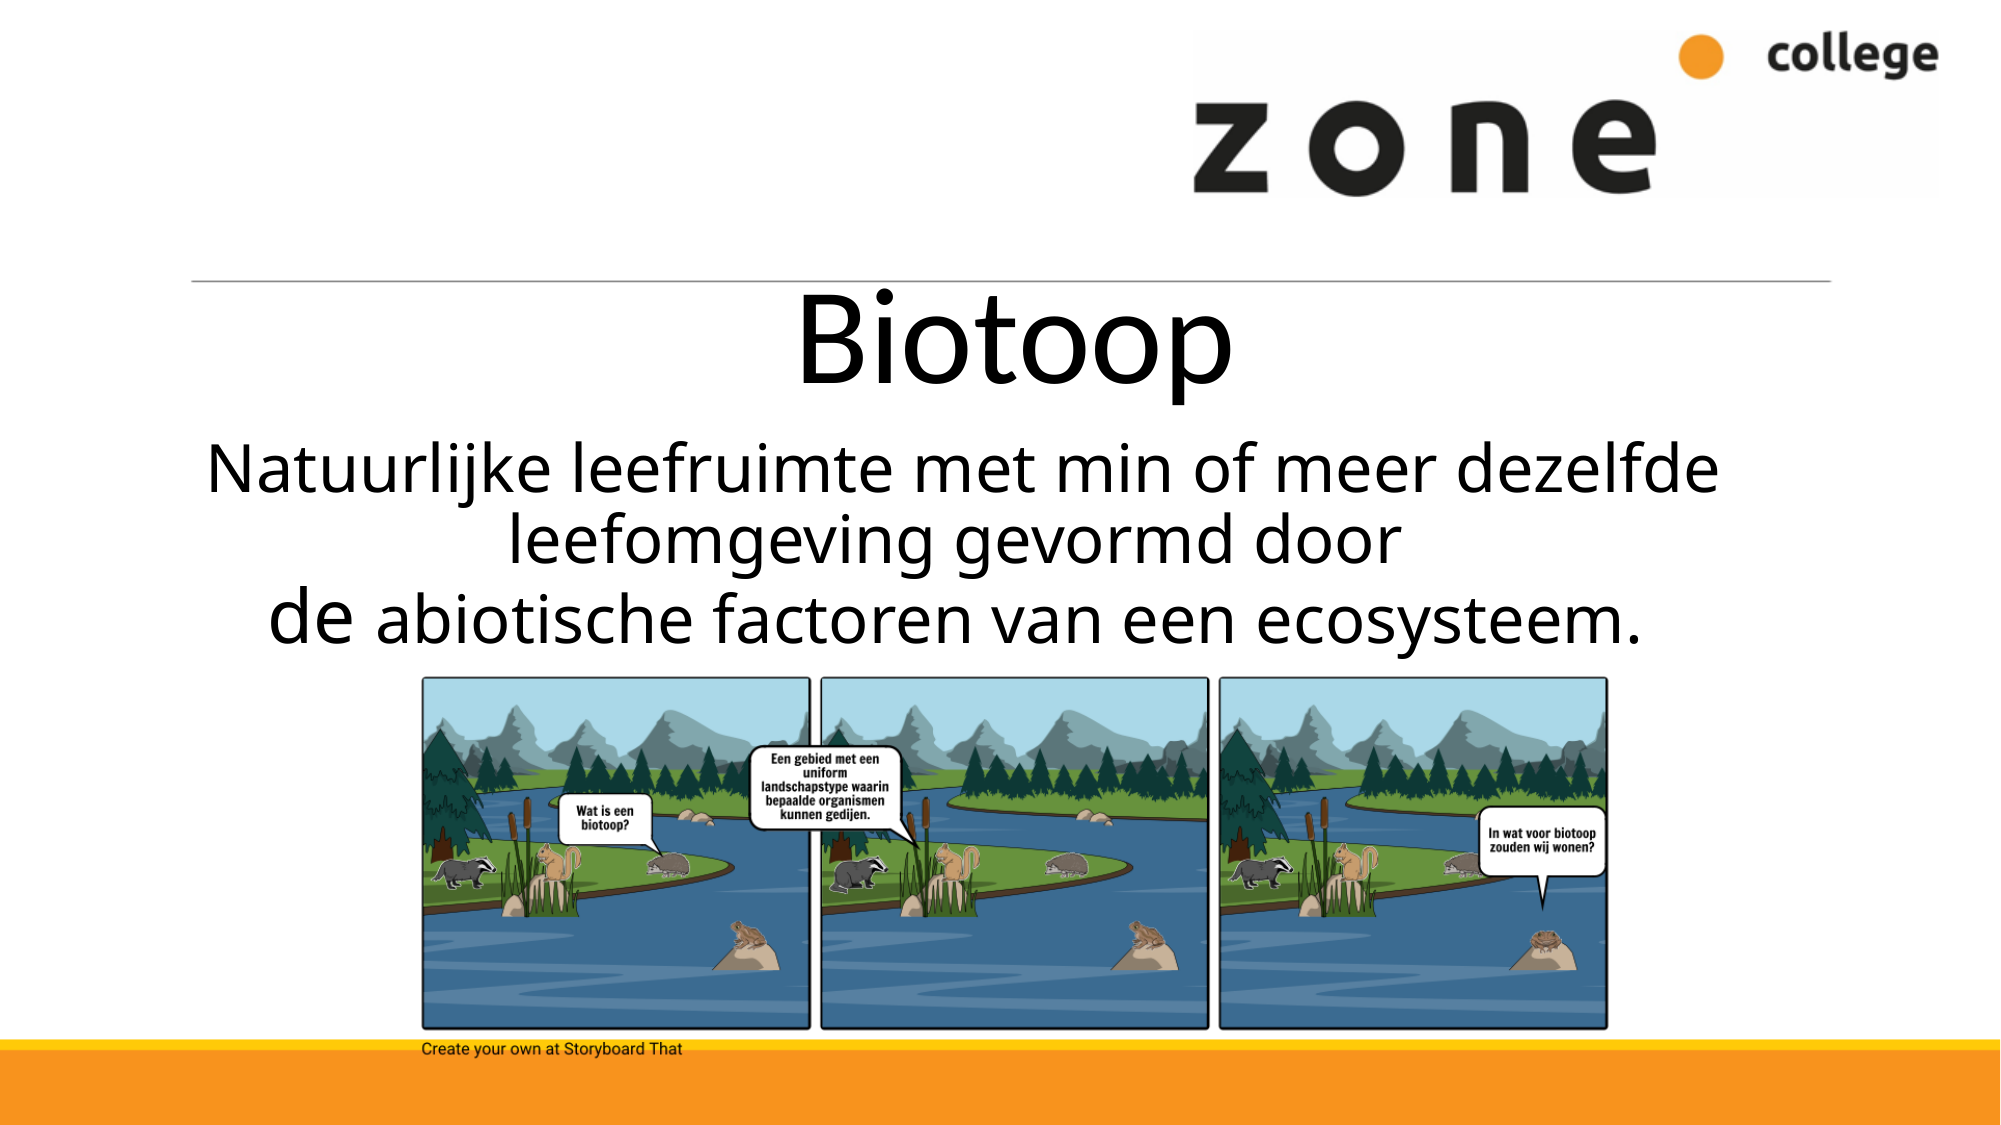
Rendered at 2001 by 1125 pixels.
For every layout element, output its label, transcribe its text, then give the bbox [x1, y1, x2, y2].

picture [0, 0, 2001, 1125]
title Natuurlijke leefruimte met min of meer dezelfde leefomgeving gevormd door de abiotische factoren van een ecosysteem. [66, 393, 1863, 667]
text_box Domesticatie [397, 42, 1343, 158]
list Biotoop [152, 257, 1878, 504]
